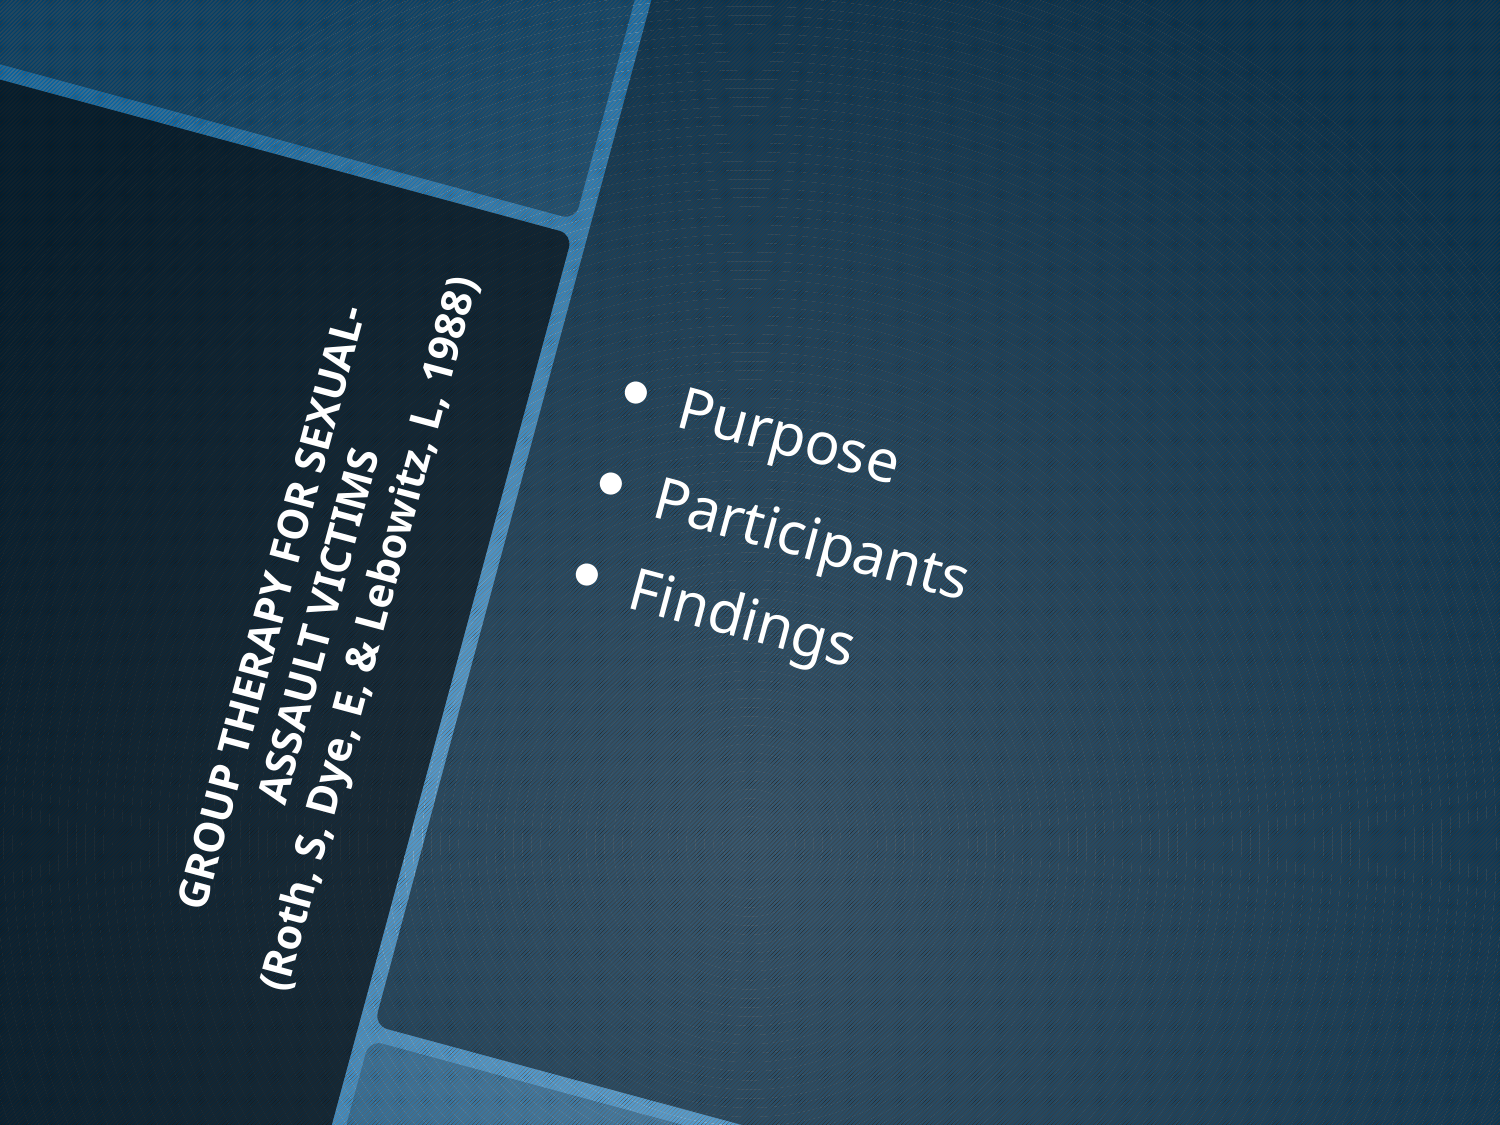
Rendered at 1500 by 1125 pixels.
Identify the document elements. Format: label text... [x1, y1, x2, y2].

list Purpose Participants Findings [475, 72, 1430, 1076]
title GROUP THERAPY FOR SEXUAL-ASSAULT VICTIMS (Roth, S, Dye, E, & Lebowitz, L, 1988) [69, 181, 554, 1056]
